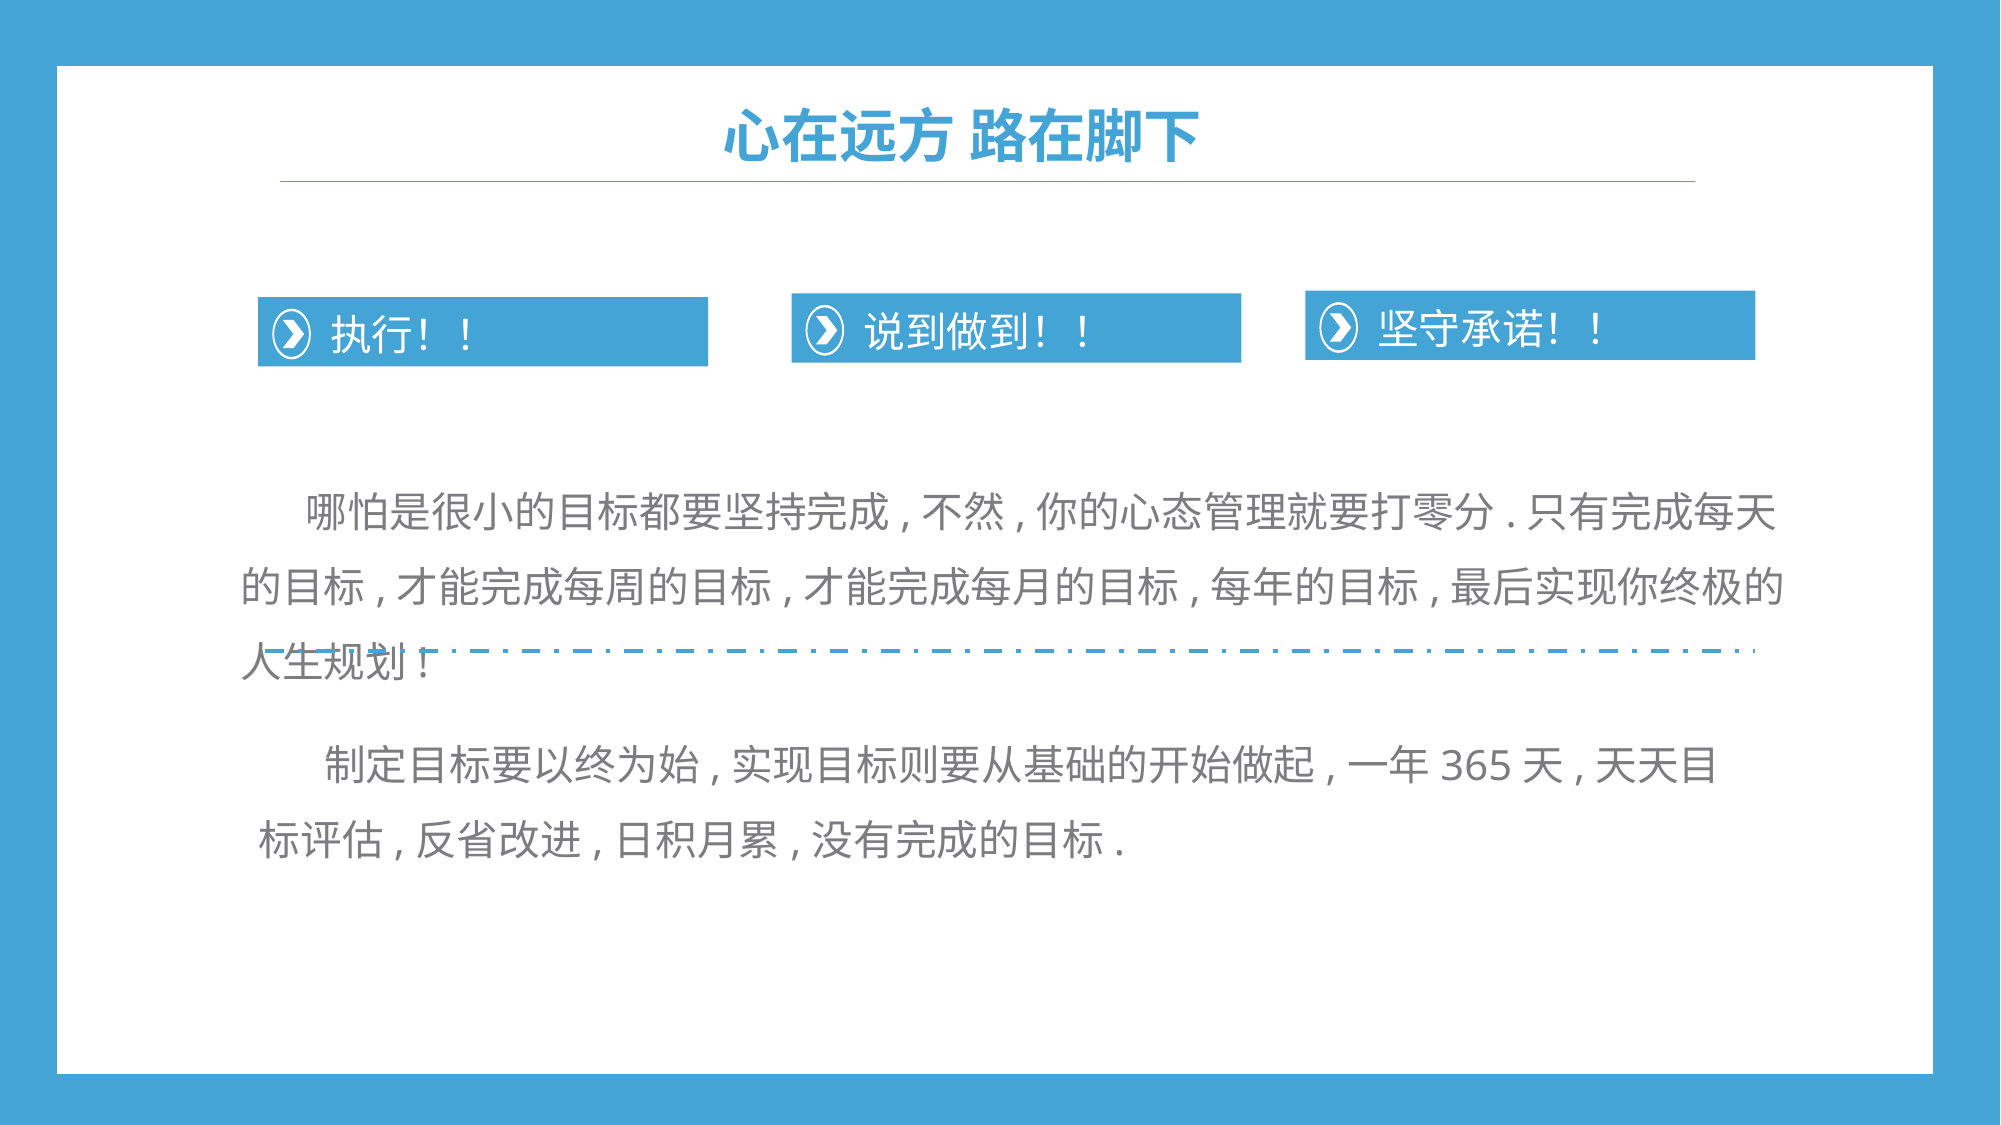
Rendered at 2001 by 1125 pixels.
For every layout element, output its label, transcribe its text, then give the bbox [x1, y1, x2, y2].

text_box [791, 293, 1278, 363]
text_box 制定目标要以终为始,实现目标则要从基础的开始做起,一年365天,天天目标评估,反省改进,日积月累,没有完成的目标. [238, 703, 1753, 837]
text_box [258, 297, 745, 367]
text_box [1305, 290, 1792, 360]
text_box 心在远方 路在脚下 [708, 91, 1283, 177]
text_box 哪怕是很小的目标都要坚持完成,不然,你的心态管理就要打零分.只有完成每天的目标,才能完成每周的目标,才能完成每月的目标,每年的目标,最后实现你终极的人生规划! [220, 450, 1834, 605]
